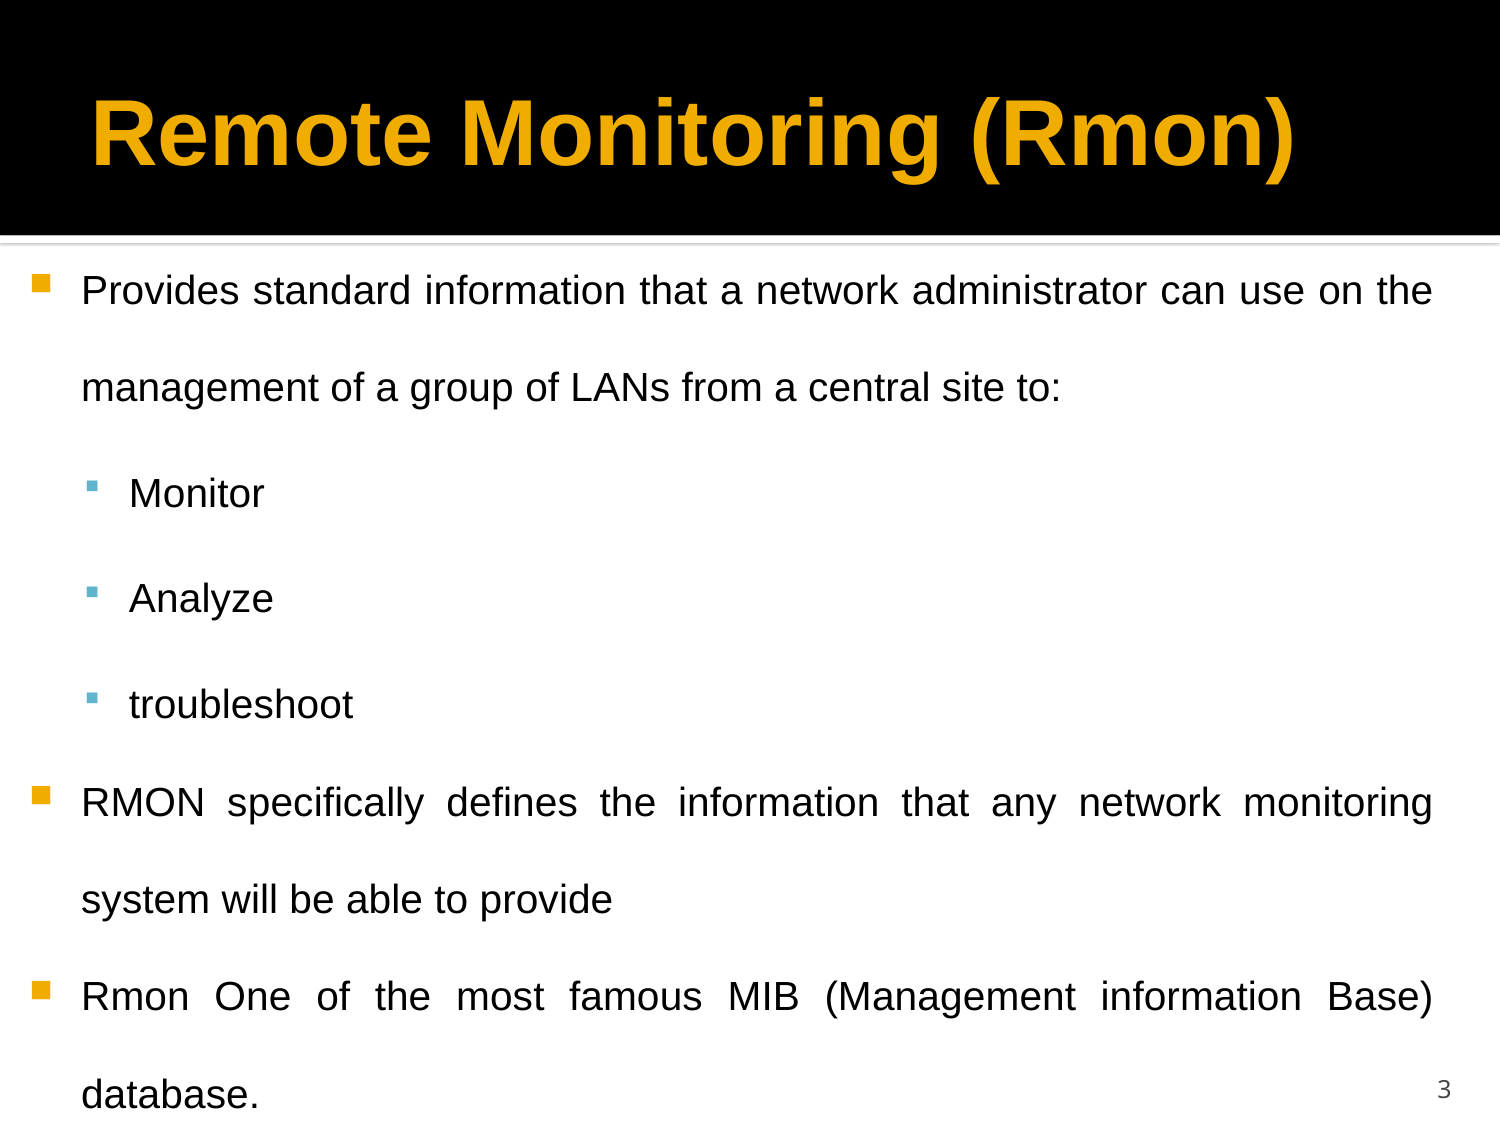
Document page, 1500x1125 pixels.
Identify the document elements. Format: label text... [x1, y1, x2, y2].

slide_number 3 [1345, 1062, 1467, 1108]
title Remote Monitoring (Rmon) [75, 25, 1425, 200]
list Provides standard information that a network administrator can use on the management of a group of LANs from a central site to: Monitor Analyze troubleshoot RMON specifically defines the information that any network monitoring system will be able to provide Rmon One of the most famous MIB (Management information Base) database. [0, 200, 1450, 1000]
